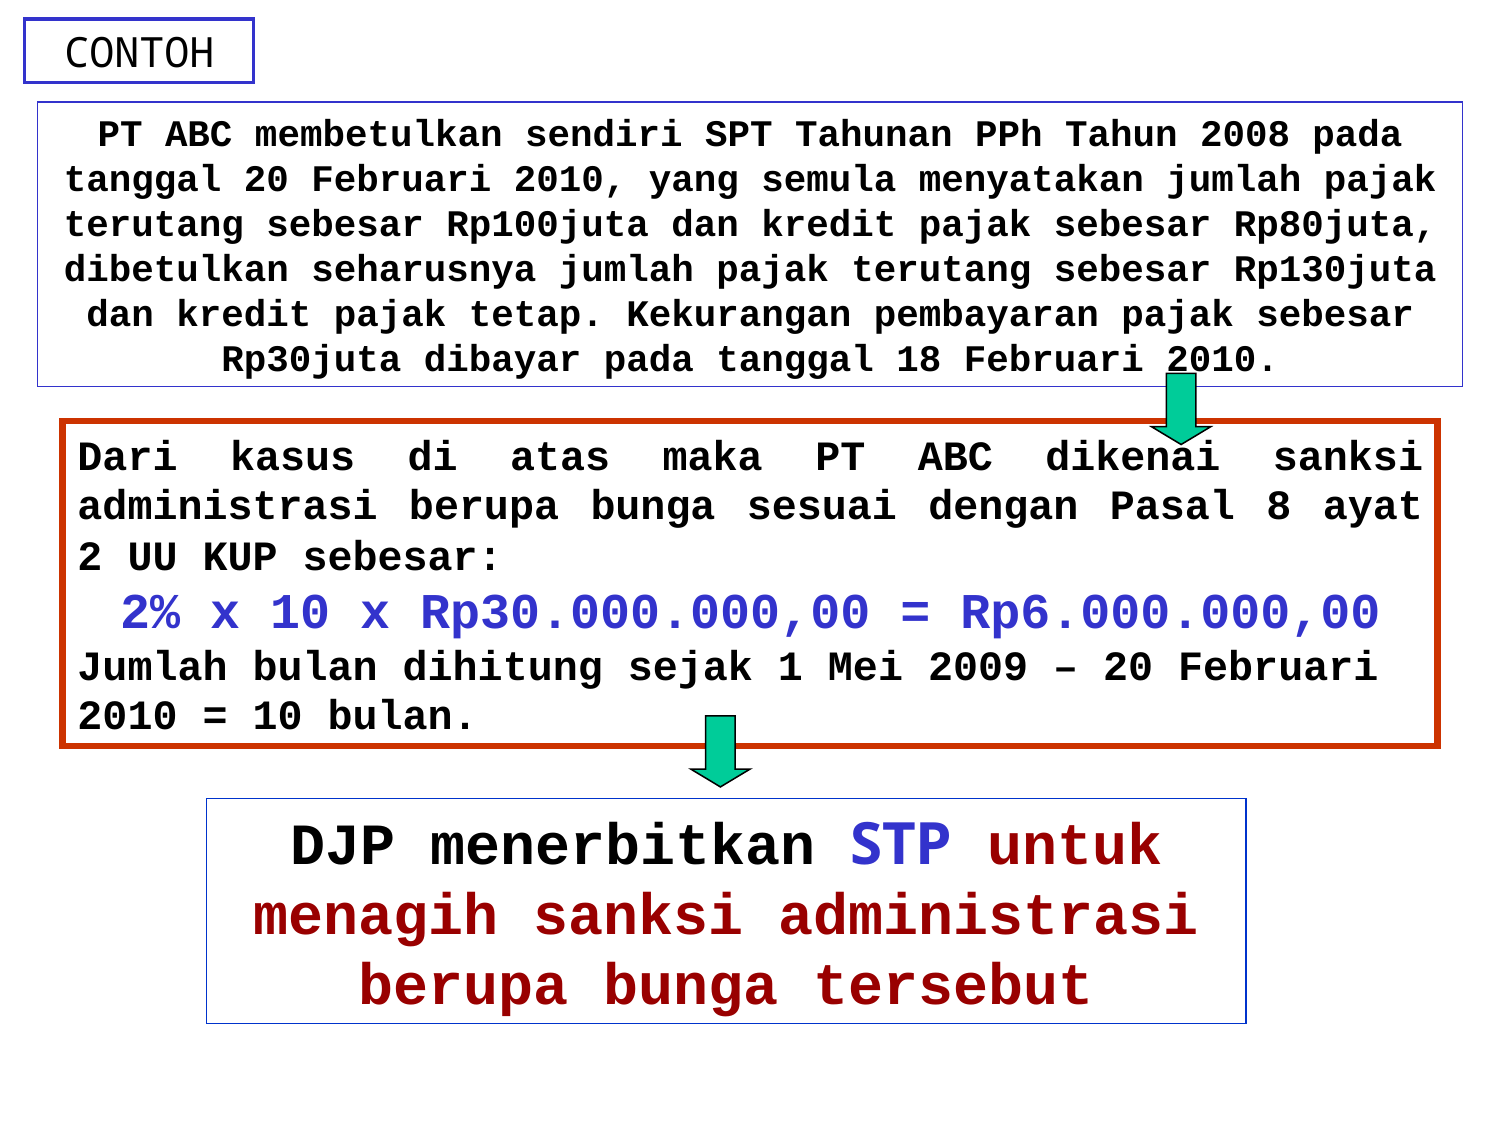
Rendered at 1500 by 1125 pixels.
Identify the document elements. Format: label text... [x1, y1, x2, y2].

text_box PT ABC membetulkan sendiri SPT Tahunan PPh Tahun 2008 pada tanggal 20 Februari 2010, yang semula menyatakan jumlah pajak terutang sebesar Rp100juta dan kredit pajak sebesar Rp80juta, dibetulkan seharusnya jumlah pajak terutang sebesar Rp130juta dan kredit pajak tetap. Kekurangan pembayaran pajak sebesar Rp30juta dibayar pada tanggal 18 Februari 2010. [37, 101, 1463, 387]
text_box Dari kasus di atas maka PT ABC dikenai sanksi administrasi berupa bunga sesuai dengan Pasal 8 ayat 2 UU KUP sebesar: 2% x 10 x Rp30.000.000,00 = Rp6.000.000,00 Jumlah bulan dihitung sejak 1 Mei 2009 – 20 Februari 2010 = 10 bulan. [62, 420, 1438, 746]
text_box [690, 715, 751, 787]
text_box DJP menerbitkan STP untuk menagih sanksi administrasi berupa bunga tersebut [206, 798, 1247, 1024]
text_box CONTOH [24, 18, 254, 83]
text_box [1151, 373, 1211, 445]
